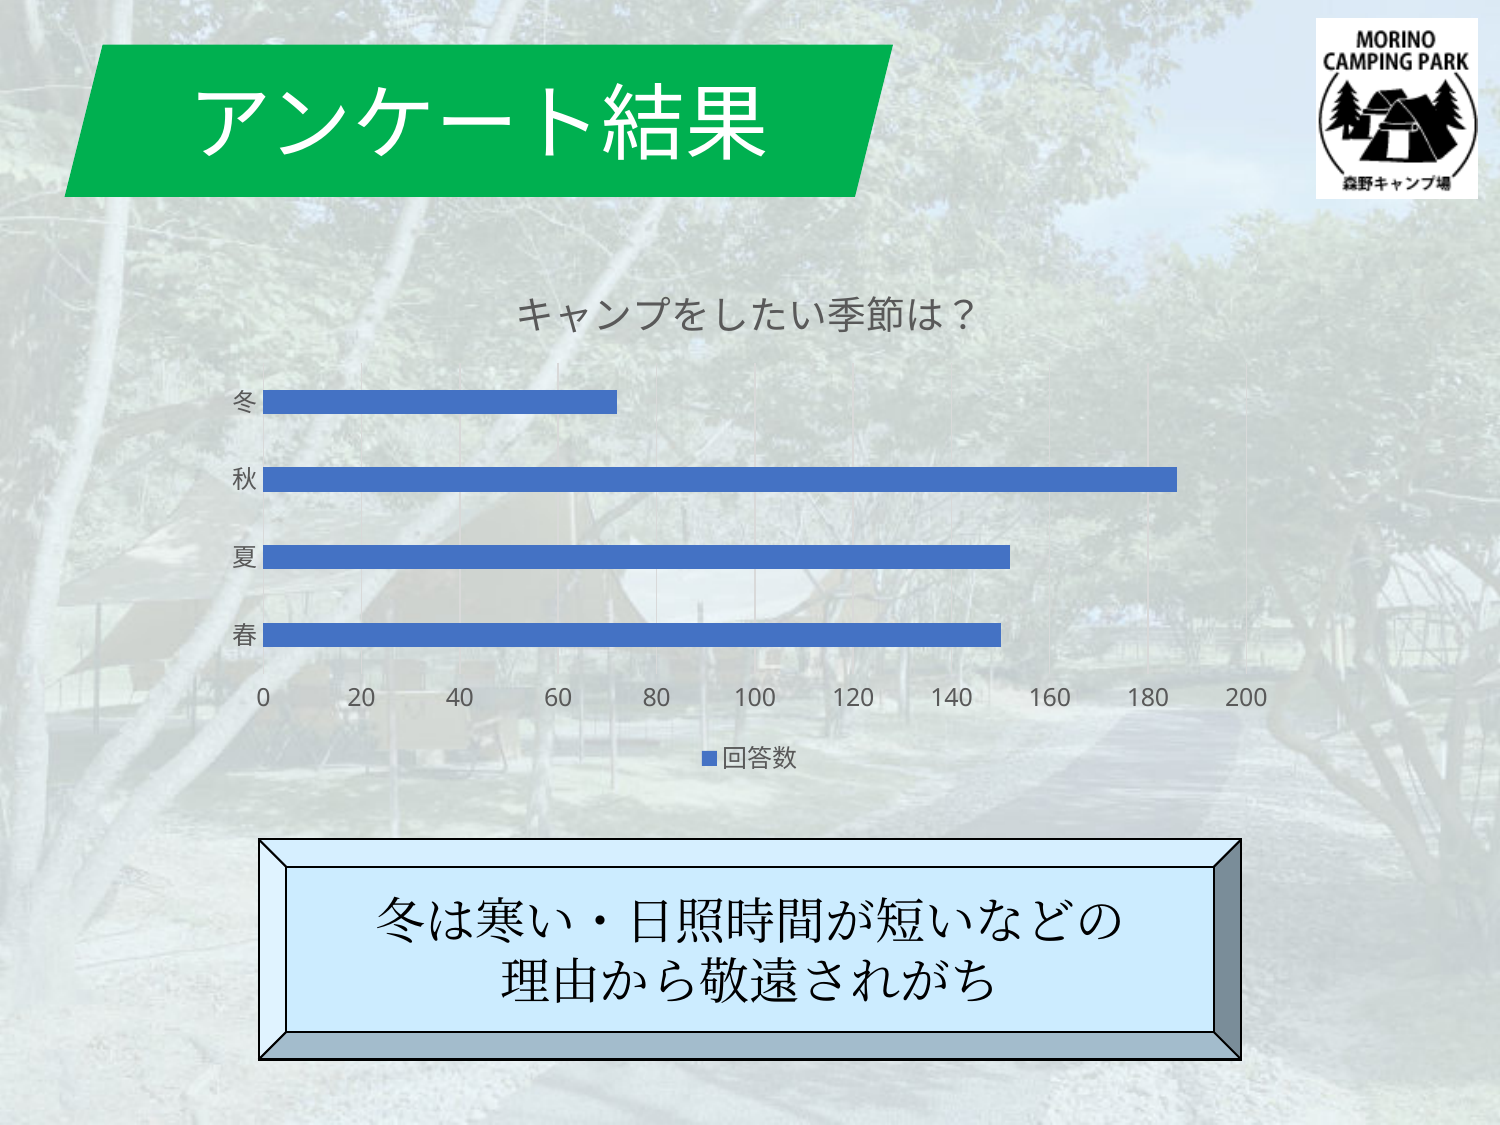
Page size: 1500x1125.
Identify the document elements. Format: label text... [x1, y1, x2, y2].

text_box 冬は寒い・日照時間が短いなどの 理由から敬遠されがち [257, 838, 1242, 1061]
chart [210, 254, 1290, 782]
text_box アンケート結果 [63, 43, 895, 198]
picture [0, 0, 1500, 1125]
